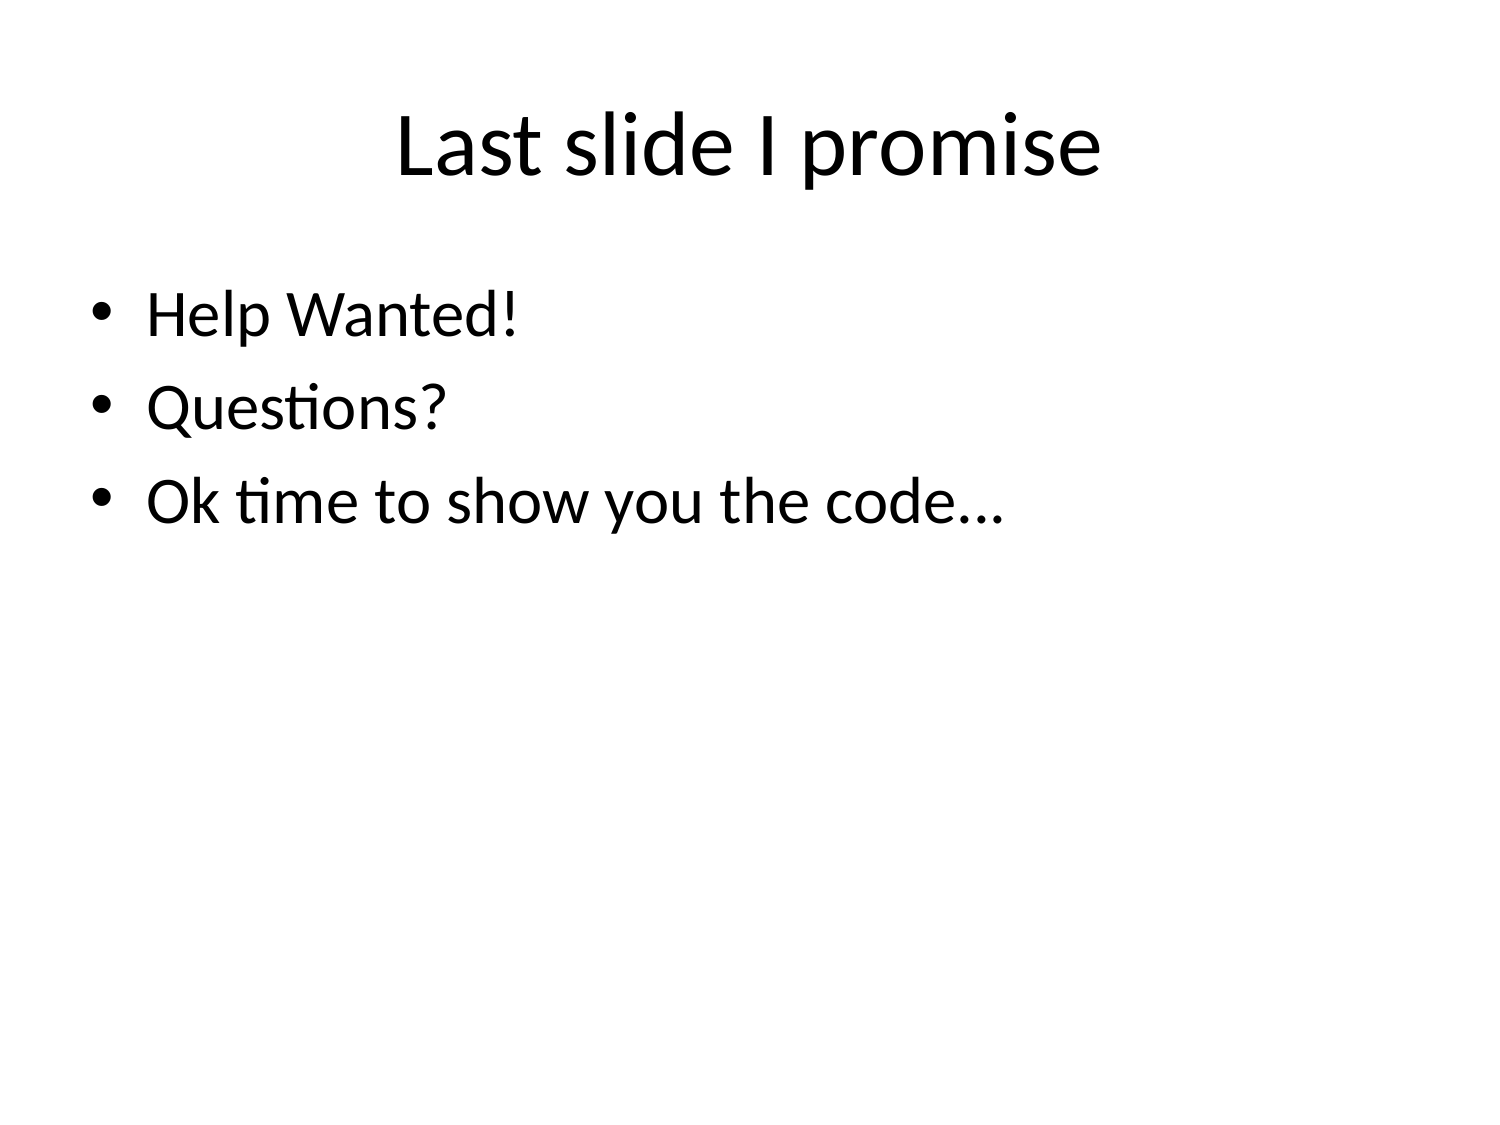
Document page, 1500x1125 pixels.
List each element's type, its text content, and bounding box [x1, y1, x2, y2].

title Last slide I promise [75, 45, 1425, 233]
list Help Wanted! Questions? Ok time to show you the code... [75, 262, 1425, 1005]
